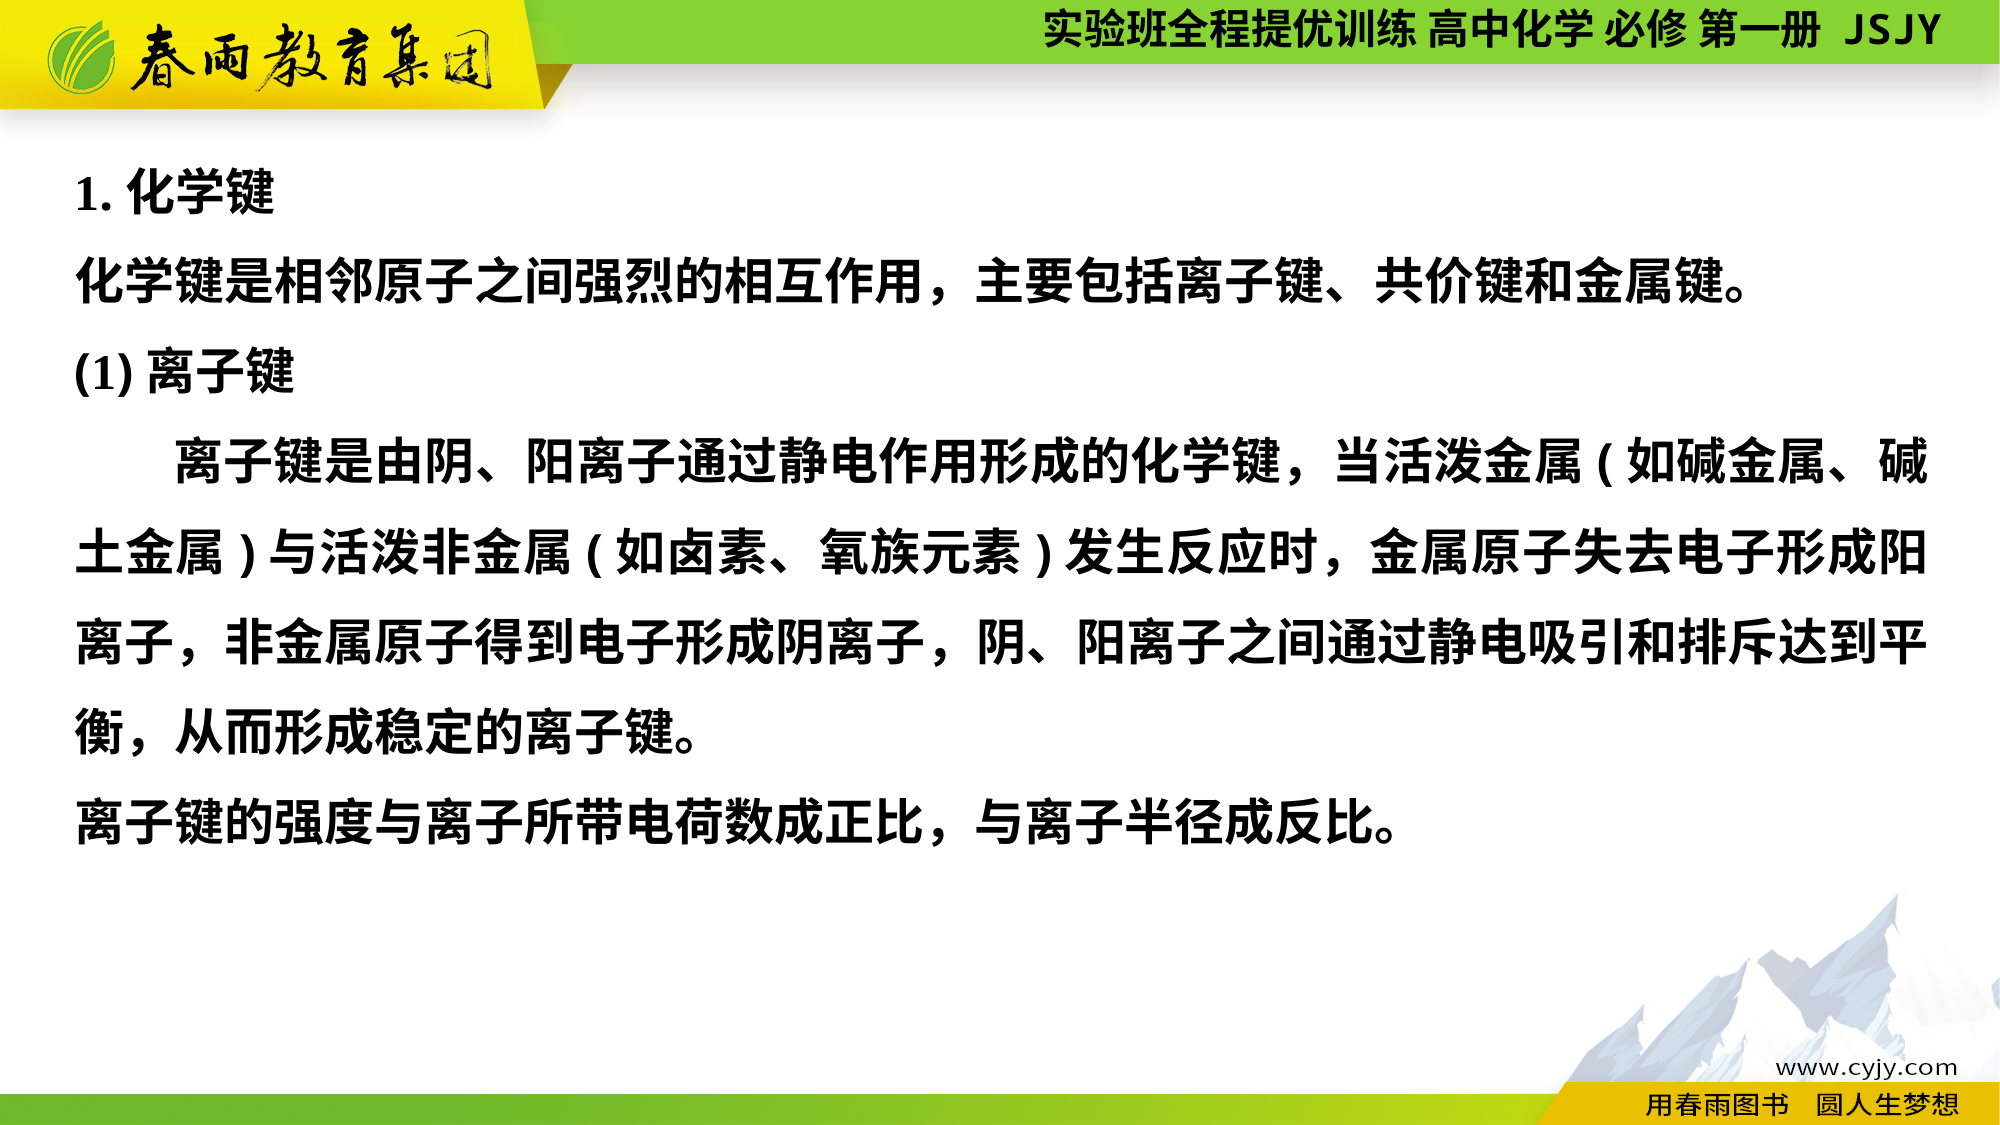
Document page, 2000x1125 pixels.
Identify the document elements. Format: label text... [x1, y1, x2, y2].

picture [0, 0, 2000, 1125]
list 1.化学键 化学键是相邻原子之间强烈的相互作用，主要包括离子键、共价键和金属键。 (1)离子键 离子键是由阴、阳离子通过静电作用形成的化学键，当活泼金属(如碱金属、碱土金属)与活泼非金属(如卤素、氧族元素)发生反应时，金属原子失去电子形成阳离子，非金属原子得到电子形成阴离子，阴、阳离子之间通过静电吸引和排斥达到平衡，从而形成稳定的离子键。 离子键的强度与离子所带电荷数成正比，与离子半径成反比。 [59, 122, 1944, 865]
